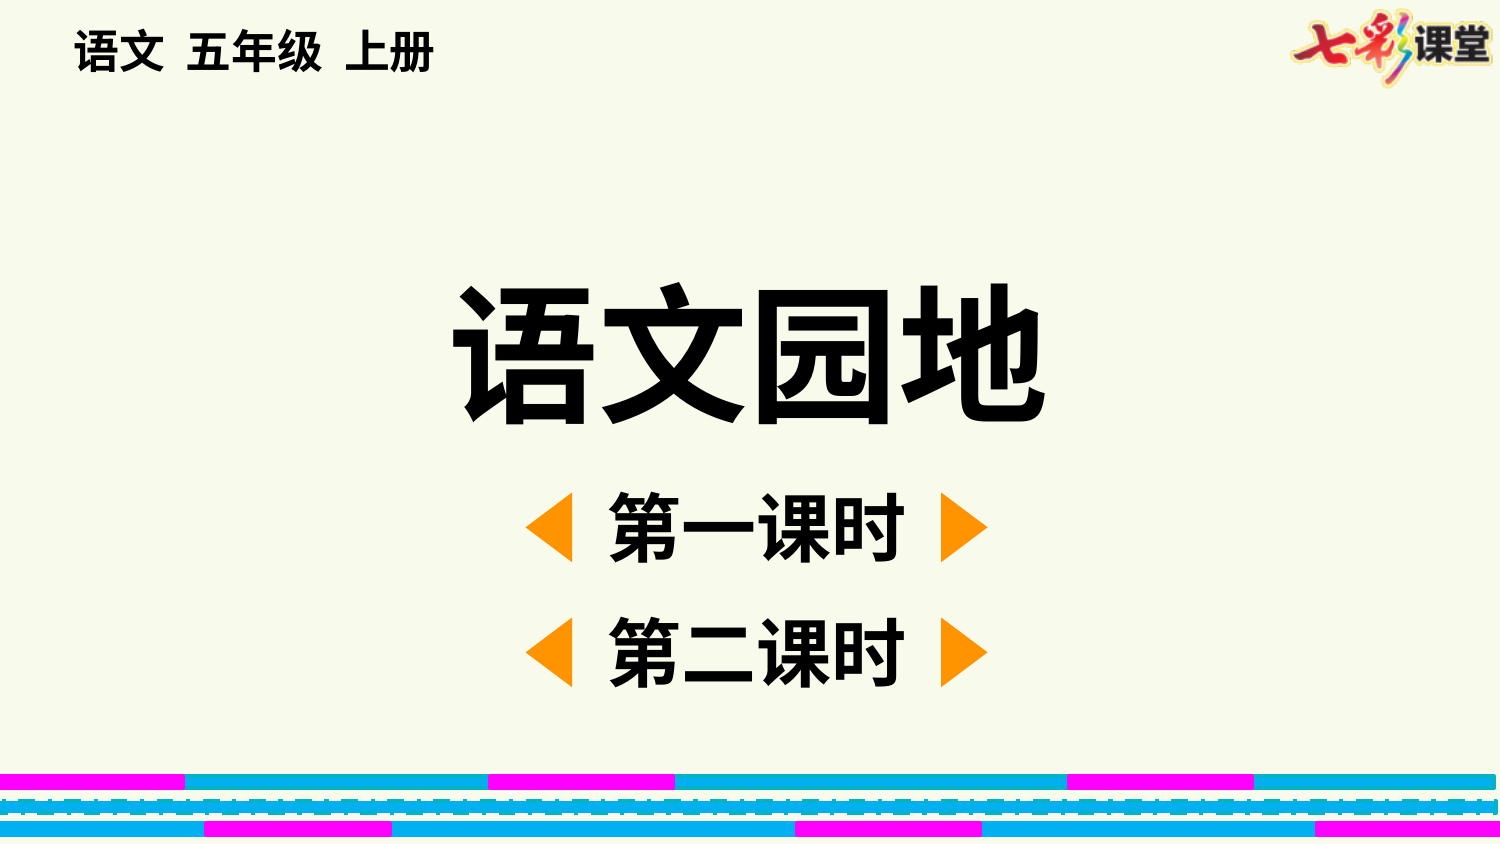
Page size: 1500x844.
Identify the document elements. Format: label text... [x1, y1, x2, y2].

text_box 第一课时 [547, 474, 966, 579]
text_box 语文园地 [375, 264, 1116, 441]
text_box 语文 五年级 上册 [58, 15, 451, 86]
text_box [525, 492, 573, 563]
text_box 第二课时 [547, 599, 966, 704]
text_box [525, 617, 573, 688]
text_box [941, 492, 988, 563]
text_box [941, 617, 988, 688]
picture [1289, 8, 1495, 89]
